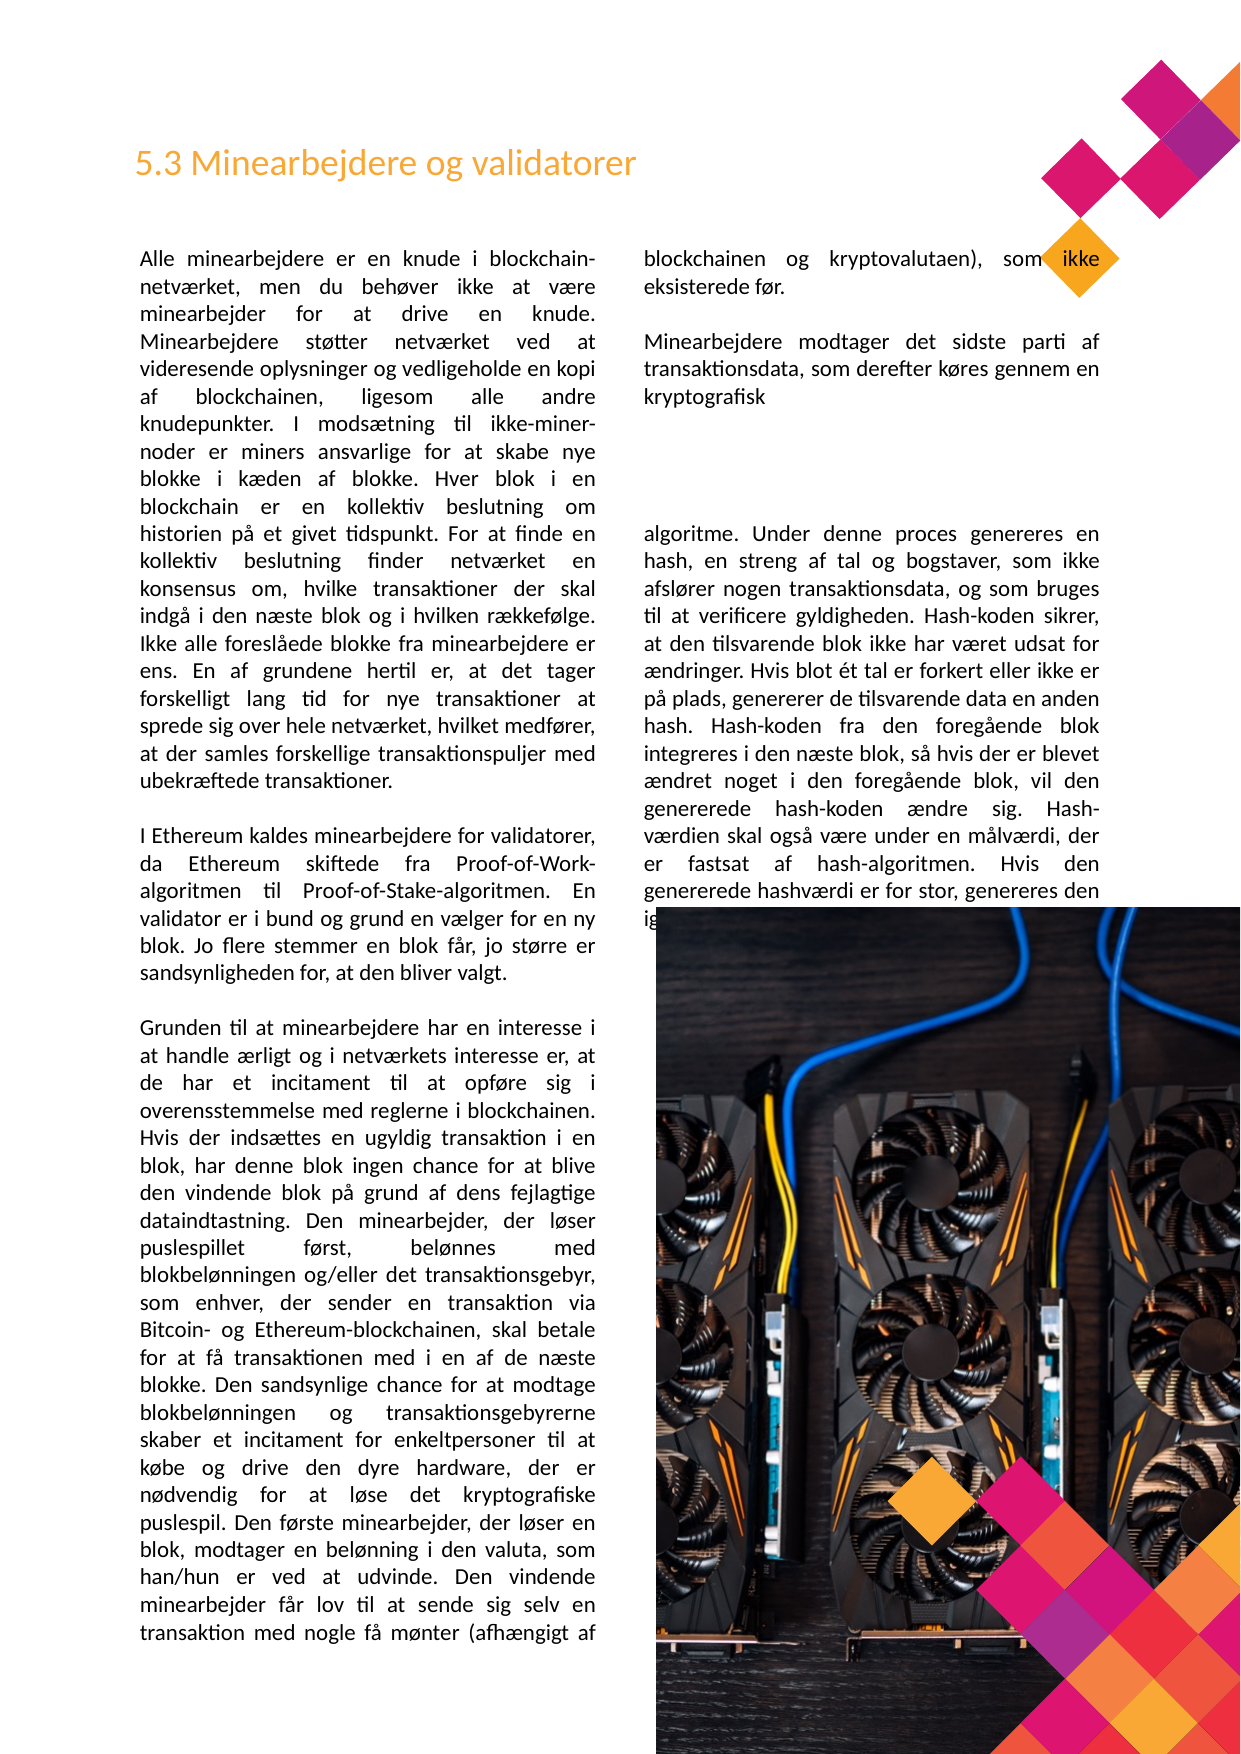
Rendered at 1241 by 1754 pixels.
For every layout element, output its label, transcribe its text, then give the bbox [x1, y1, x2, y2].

text_box 5.3 Minearbejdere og validatorer [119, 130, 1113, 209]
picture [656, 907, 1241, 1754]
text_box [900, 1456, 1241, 1754]
text_box Alle minearbejdere er en knude i blockchain-netværket, men du behøver ikke at være minearbejder for at drive en knude. Minearbejdere støtter netværket ved at videresende oplysninger og vedligeholde en kopi af blockchainen, ligesom alle andre knudepunkter. I modsætning til ikke-miner-noder er miners ansvarlige for at skabe nye blokke i kæden af blokke. Hver blok i en blockchain er en kollektiv beslutning om historien på et givet tidspunkt. For at finde en kollektiv beslutning finder netværket en konsensus om, hvilke transaktioner der skal indgå i den næste blok og i hvilken rækkefølge. Ikke alle foreslåede blokke fra minearbejdere er ens. En af grundene hertil er, at det tager forskelligt lang tid for nye transaktioner at sprede sig over hele netværket, hvilket medfører, at der samles forskellige transaktionspuljer med ubekræftede transaktioner. I Ethereum kaldes minearbejdere for validatorer, da Ethereum skiftede fra Proof-of-Work-algoritmen til Proof-of-Stake-algoritmen. En validator er i bund og grund en vælger for en ny blok. Jo flere stemmer en blok får, jo større er sandsynligheden for, at den bliver valgt. Grunden til at minearbejdere har en interesse i at handle ærligt og i netværkets interesse er, at de har et incitament til at opføre sig i overensstemmelse med reglerne i blockchainen. Hvis der indsættes en ugyldig transaktion i en blok, har denne blok ingen chance for at blive den vindende blok på grund af dens fejlagtige dataindtastning. Den minearbejder, der løser puslespillet først, belønnes med blokbelønningen og/eller det transaktionsgebyr, som enhver, der sender en transaktion via Bitcoin- og Ethereum-blockchainen, skal betale for at få transaktionen med i en af de næste blokke. Den sandsynlige chance for at modtage blokbelønningen og transaktionsgebyrerne skaber et incitament for enkeltpersoner til at købe og drive den dyre hardware, der er nødvendig for at løse det kryptografiske puslespil. Den første minearbejder, der løser en blok, modtager en belønning i den valuta, som han/hun er ved at udvinde. Den vindende minearbejder får lov til at sende sig selv en transaktion med nogle få mønter (afhængigt af blockchainen og kryptovalutaen), som ikke eksisterede før. Minearbejdere modtager det sidste parti af transaktionsdata, som derefter køres gennem en kryptografisk algoritme. Under denne proces genereres en hash, en streng af tal og bogstaver, som ikke afslører nogen transaktionsdata, og som bruges til at verificere gyldigheden. Hash-koden sikrer, at den tilsvarende blok ikke har været udsat for ændringer. Hvis blot ét tal er forkert eller ikke er på plads, genererer de tilsvarende data en anden hash. Hash-koden fra den foregående blok integreres i den næste blok, så hvis der er blevet ændret noget i den foregående blok, vil den genererede hash-koden ændre sig. Hash-værdien skal også være under en målværdi, der er fastsat af hash-algoritmen. Hvis den genererede hashværdi er for stor, genereres den igen, indtil den er under den angivne målværdi. [124, 236, 1116, 1675]
